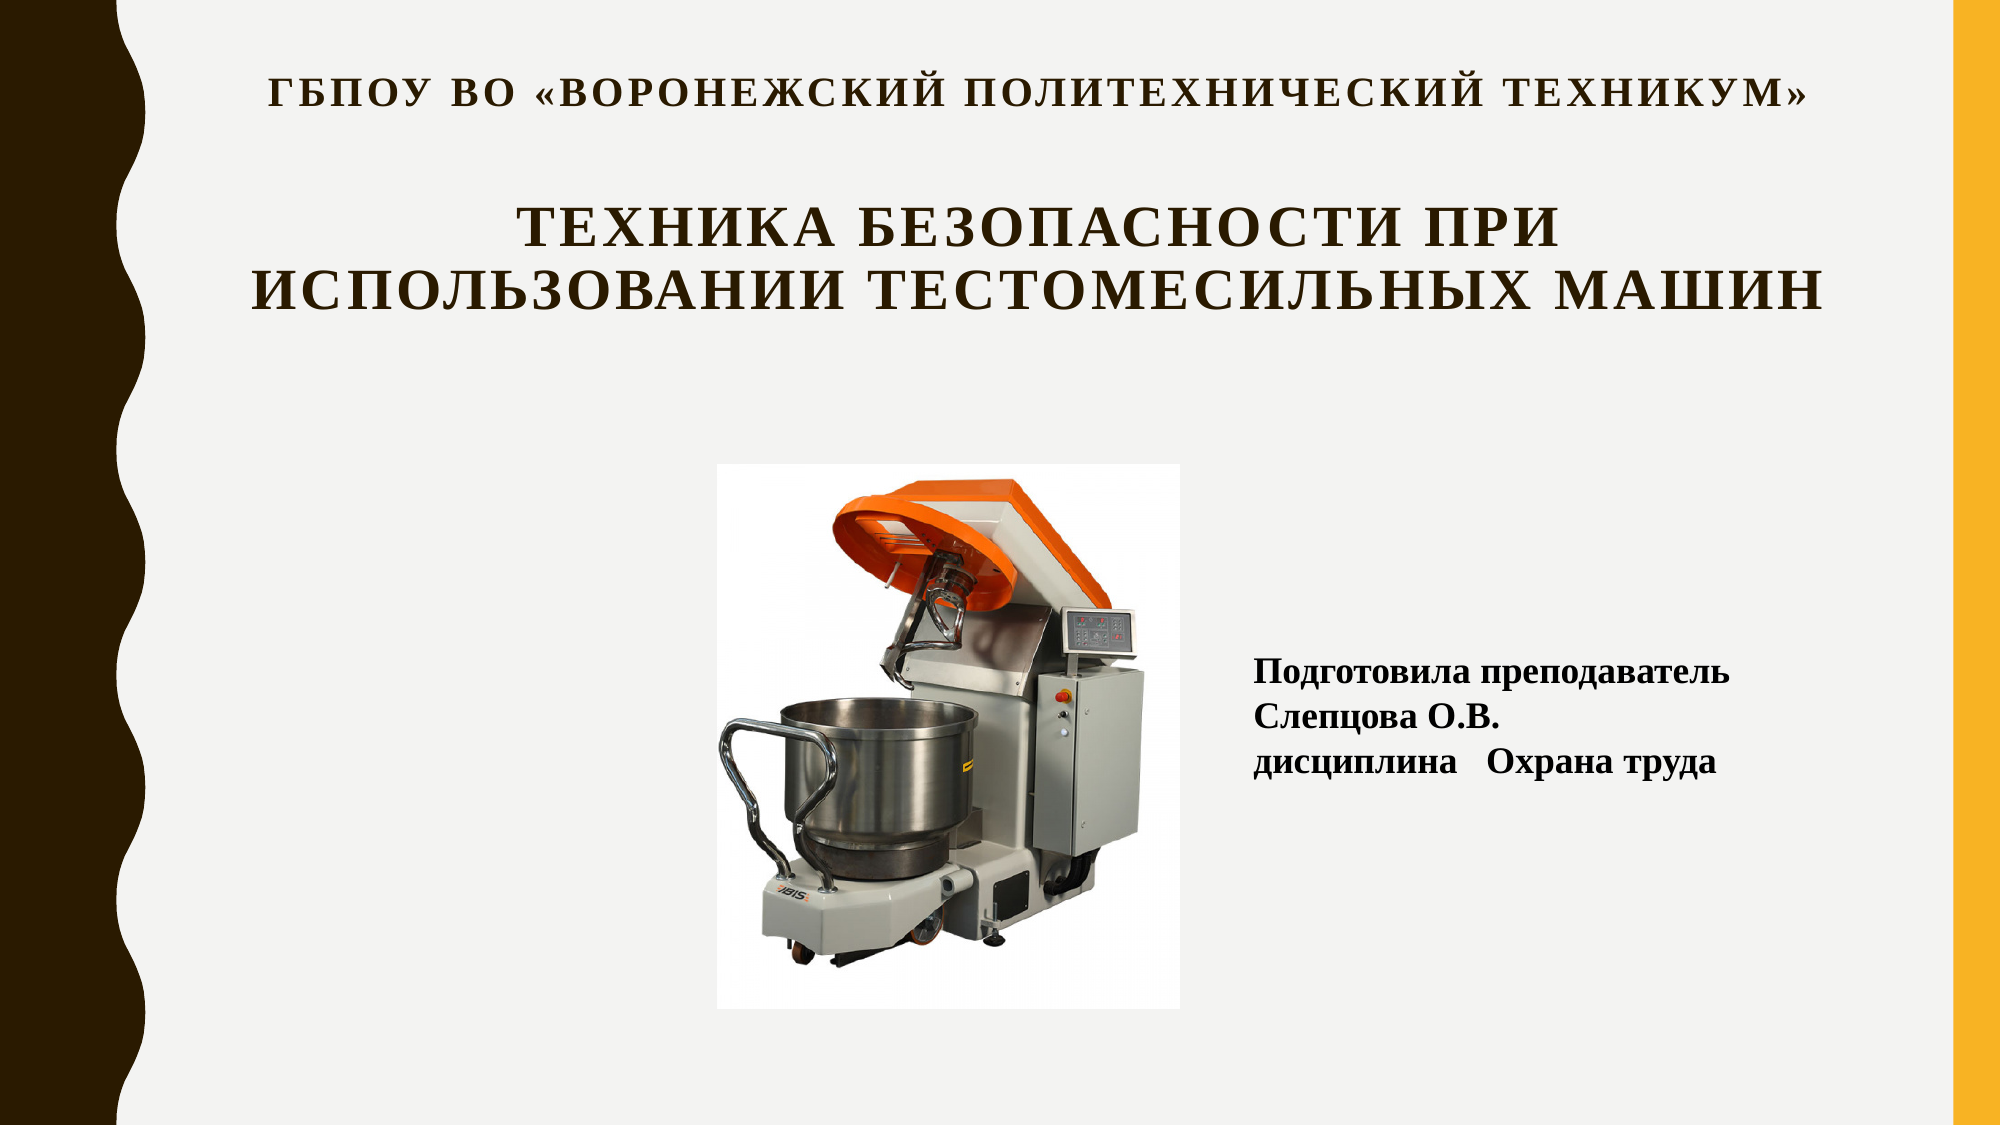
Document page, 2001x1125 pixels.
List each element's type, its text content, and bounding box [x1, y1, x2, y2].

title ГБПОУ ВО «ВОРОНЕЖСКИЙ ПОЛИТЕХНИЧЕСКИЙ ТЕХНИКУМ» Техника безопасности при использовании тестомесильных машин [205, 62, 1875, 308]
text_box Подготовила преподаватель Слепцова О.В. дисциплина Охрана труда [1238, 593, 1886, 789]
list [717, 464, 1180, 1009]
